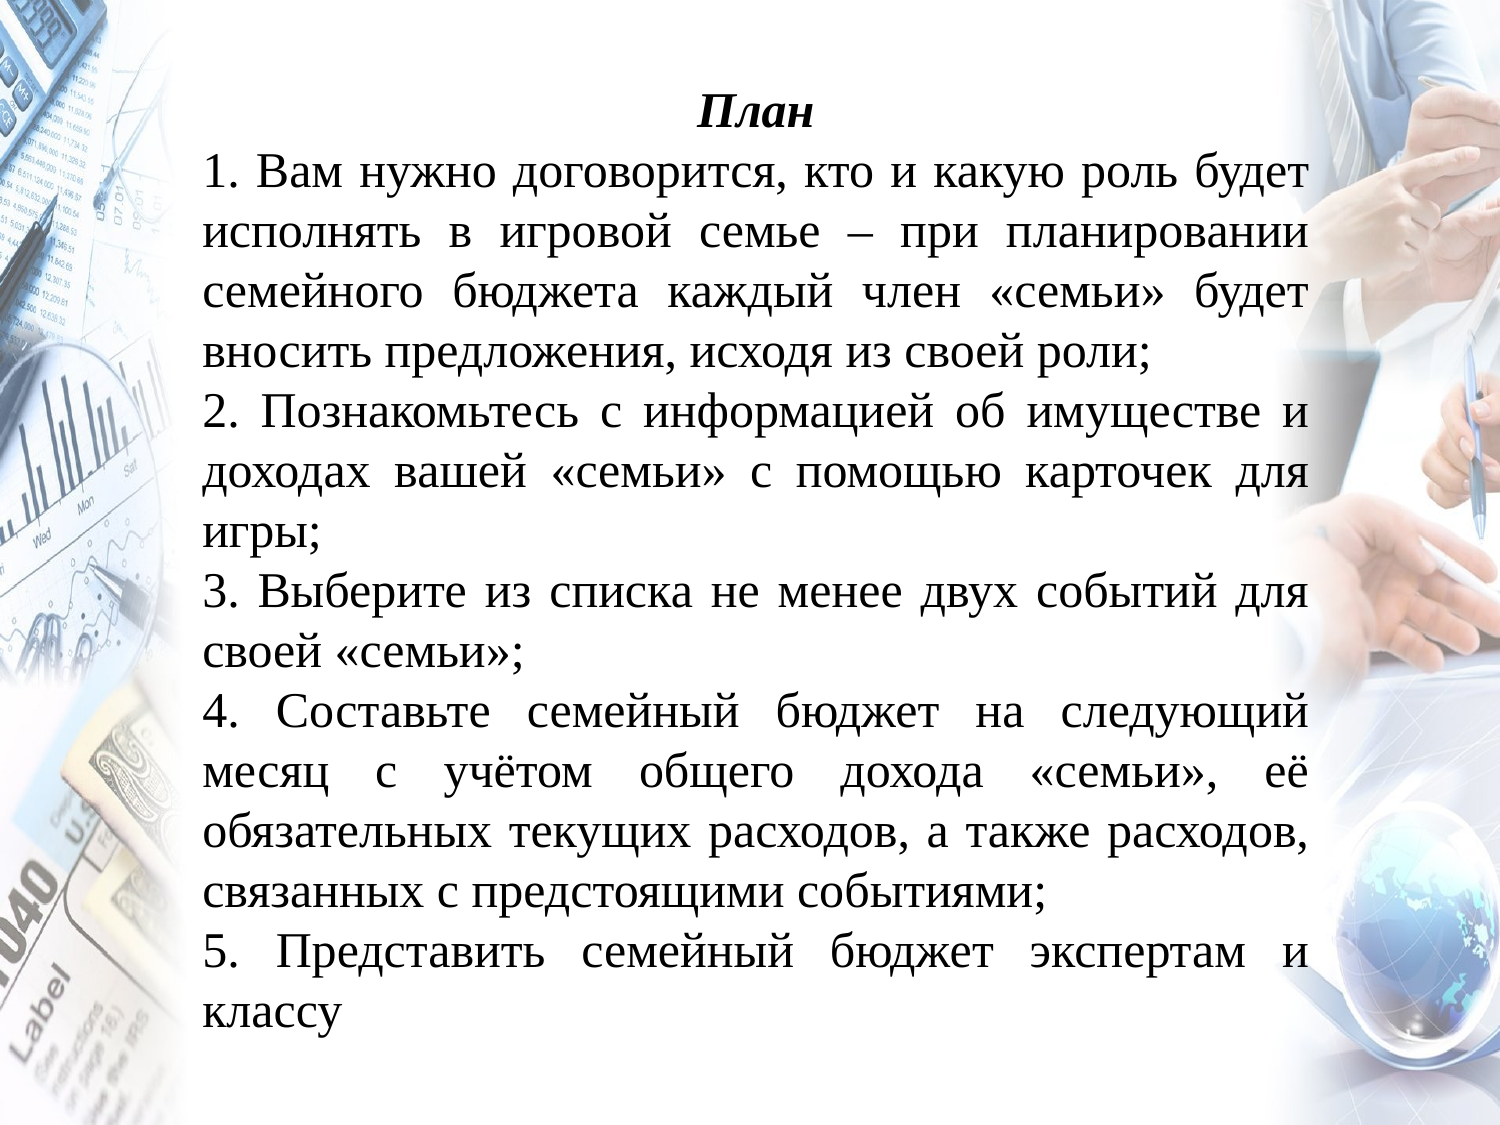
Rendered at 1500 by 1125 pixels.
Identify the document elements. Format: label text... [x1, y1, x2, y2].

picture [0, 0, 1500, 1125]
text_box План 1. Вам нужно договорится, кто и какую роль будет исполнять в игровой семье – при планировании семейного бюджета каждый член «семьи» будет вносить предложения, исходя из своей роли; 2. Познакомьтесь с информацией об имуществе и доходах вашей «семьи» с помощью карточек для игры; 3. Выберите из списка не менее двух событий для своей «семьи»; 4. Составьте семейный бюджет на следующий месяц с учётом общего дохода «семьи», её обязательных текущих расходов, а также расходов, связанных с предстоящими событиями; 5. Представить семейный бюджет экспертам и классу [187, 0, 1325, 1090]
